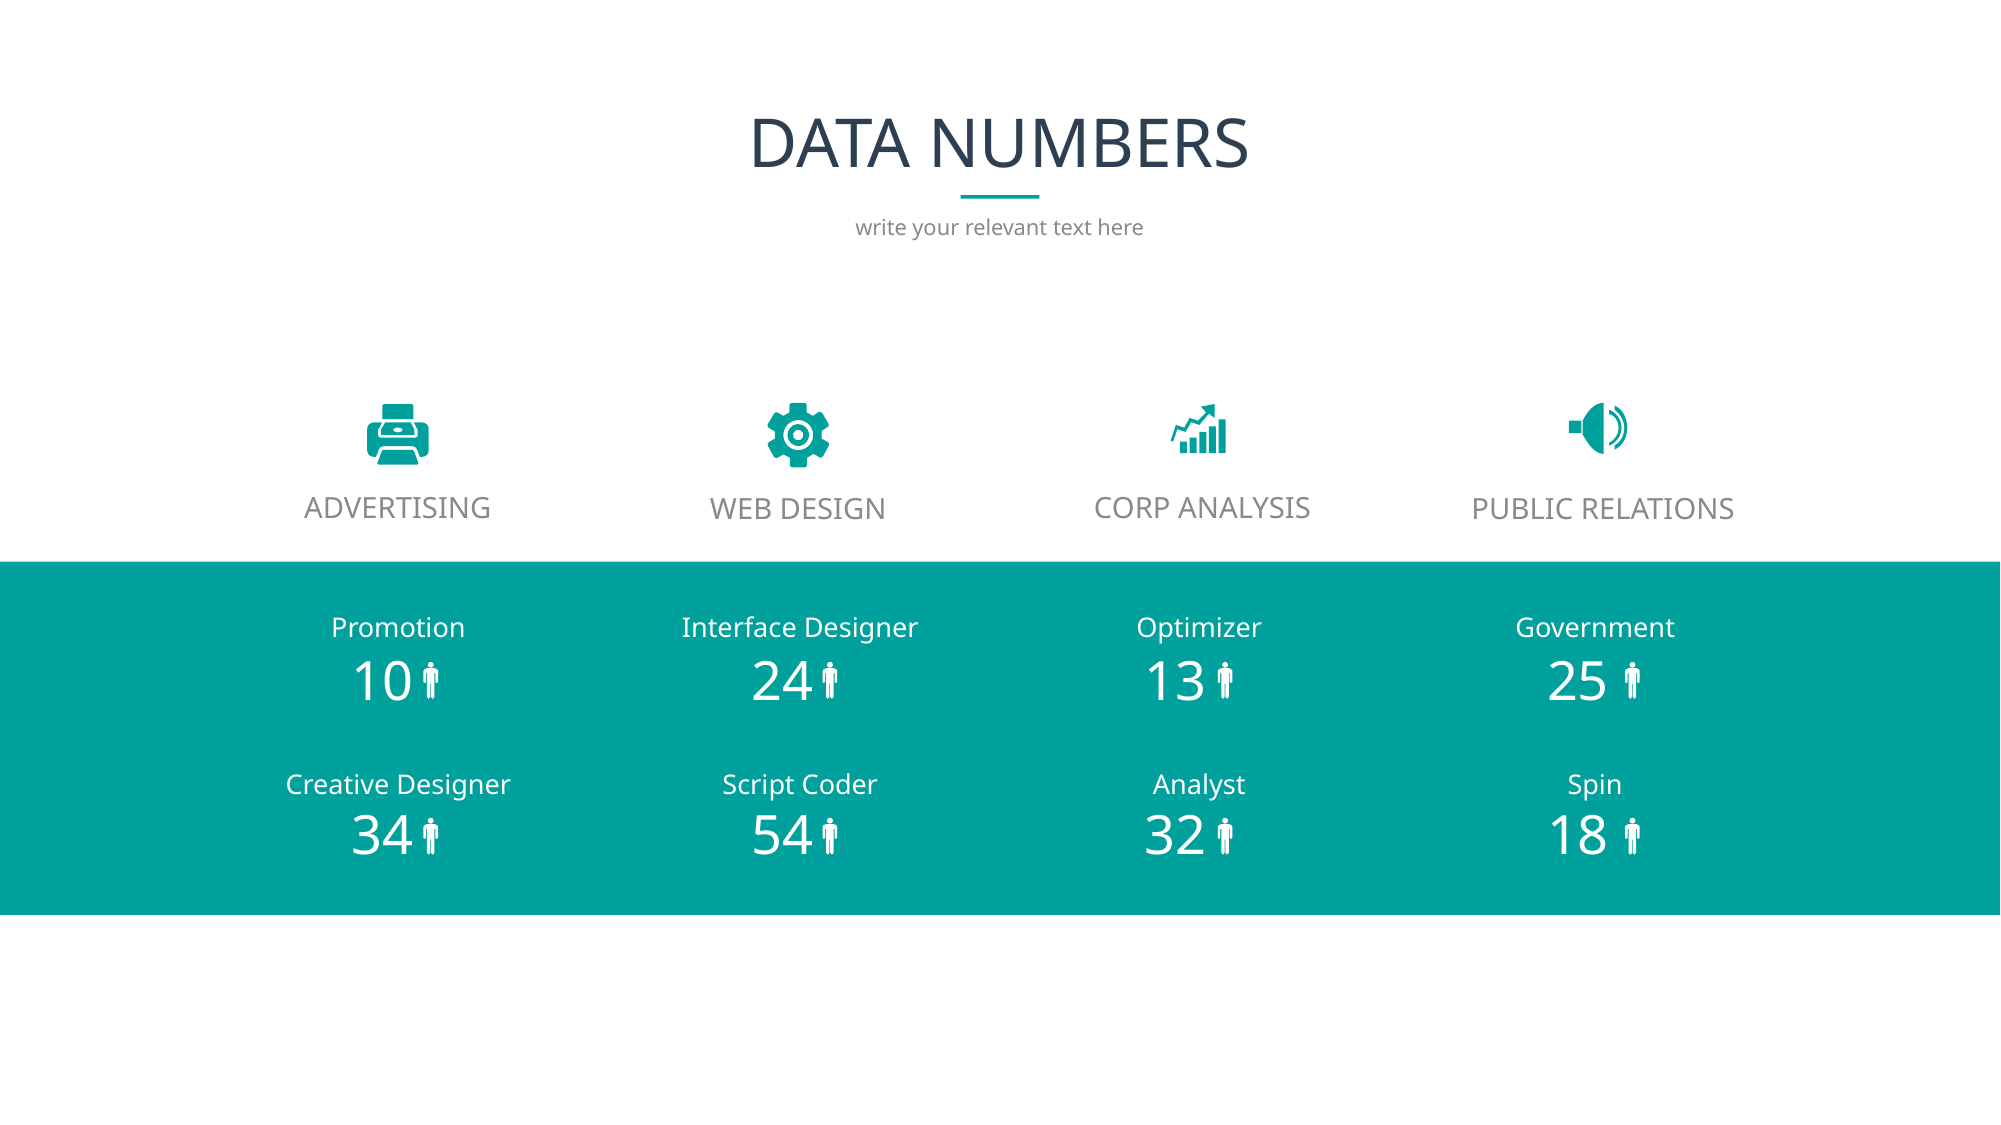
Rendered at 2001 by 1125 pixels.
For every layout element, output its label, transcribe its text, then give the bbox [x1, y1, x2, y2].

list WEB DESIGN [643, 487, 954, 529]
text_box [822, 661, 838, 699]
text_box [1625, 661, 1640, 699]
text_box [1217, 817, 1233, 855]
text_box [423, 817, 438, 855]
text_box [1189, 437, 1197, 454]
list Promotion [265, 607, 532, 661]
list PUBLIC RELATIONS [1447, 487, 1758, 529]
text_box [1568, 402, 1628, 454]
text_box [1625, 817, 1640, 855]
list Script Coder [667, 764, 934, 818]
list 34 [336, 818, 414, 868]
text_box [767, 402, 829, 468]
text_box [1179, 441, 1187, 454]
list CORP ANALYSIS [1047, 486, 1358, 529]
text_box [1217, 661, 1233, 699]
text_box [382, 404, 414, 420]
text_box [377, 449, 419, 465]
list Interface Designer [667, 607, 934, 661]
list 10 [336, 661, 414, 713]
list Optimizer [1066, 607, 1333, 661]
list 54 [737, 818, 814, 868]
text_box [423, 661, 438, 699]
text_box [367, 422, 429, 457]
list 32 [1129, 818, 1207, 868]
list ADVERTISING [242, 486, 553, 529]
text_box [1218, 419, 1226, 454]
text_box [0, 561, 2000, 915]
list Spin [1462, 764, 1729, 818]
text_box [1208, 426, 1216, 454]
text_box [1199, 431, 1207, 454]
list 18 [1532, 818, 1610, 868]
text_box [822, 817, 838, 855]
list 24 [737, 661, 814, 713]
list Analyst [1066, 764, 1333, 818]
list Government [1462, 607, 1729, 661]
list write your relevant text here [249, 210, 1750, 252]
list 13 [1129, 661, 1207, 713]
title DATA NUMBERS [249, 101, 1750, 190]
list 25 [1532, 661, 1610, 713]
text_box [1170, 403, 1215, 442]
list Creative Designer [265, 764, 532, 818]
